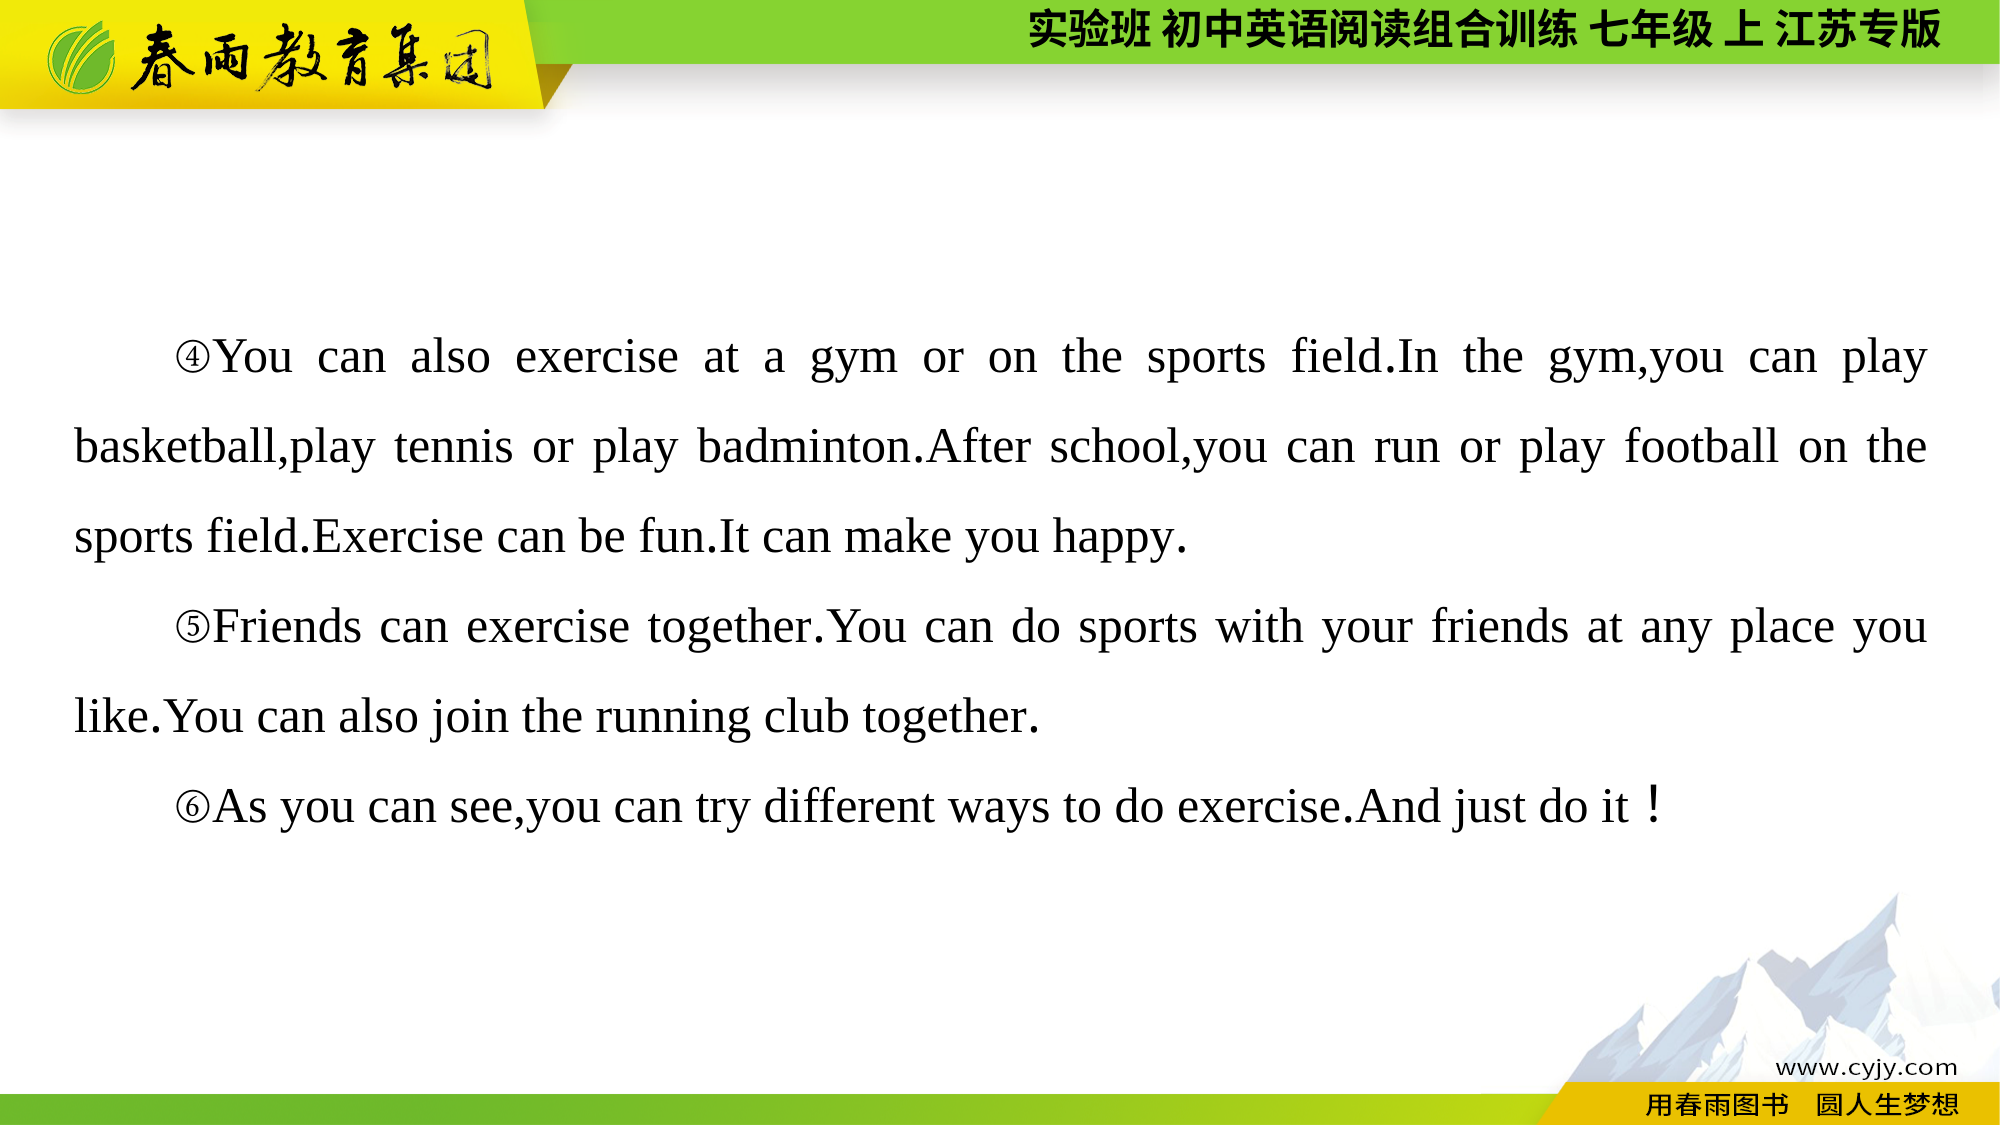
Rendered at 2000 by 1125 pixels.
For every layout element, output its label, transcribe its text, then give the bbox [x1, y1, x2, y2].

picture [0, 0, 2000, 1125]
list ④You can also exercise at a gym or on the sports field.In the gym,you can play basketball,play tennis or play badminton.After school,you can run or play football on the sports field.Exercise can be fun.It can make you happy. ⑤Friends can exercise together.You can do sports with your friends at any place you like.You can also join the running club together. ⑥As you can see,you can try different ways to do exercise.And just do it！ [59, 285, 1944, 835]
